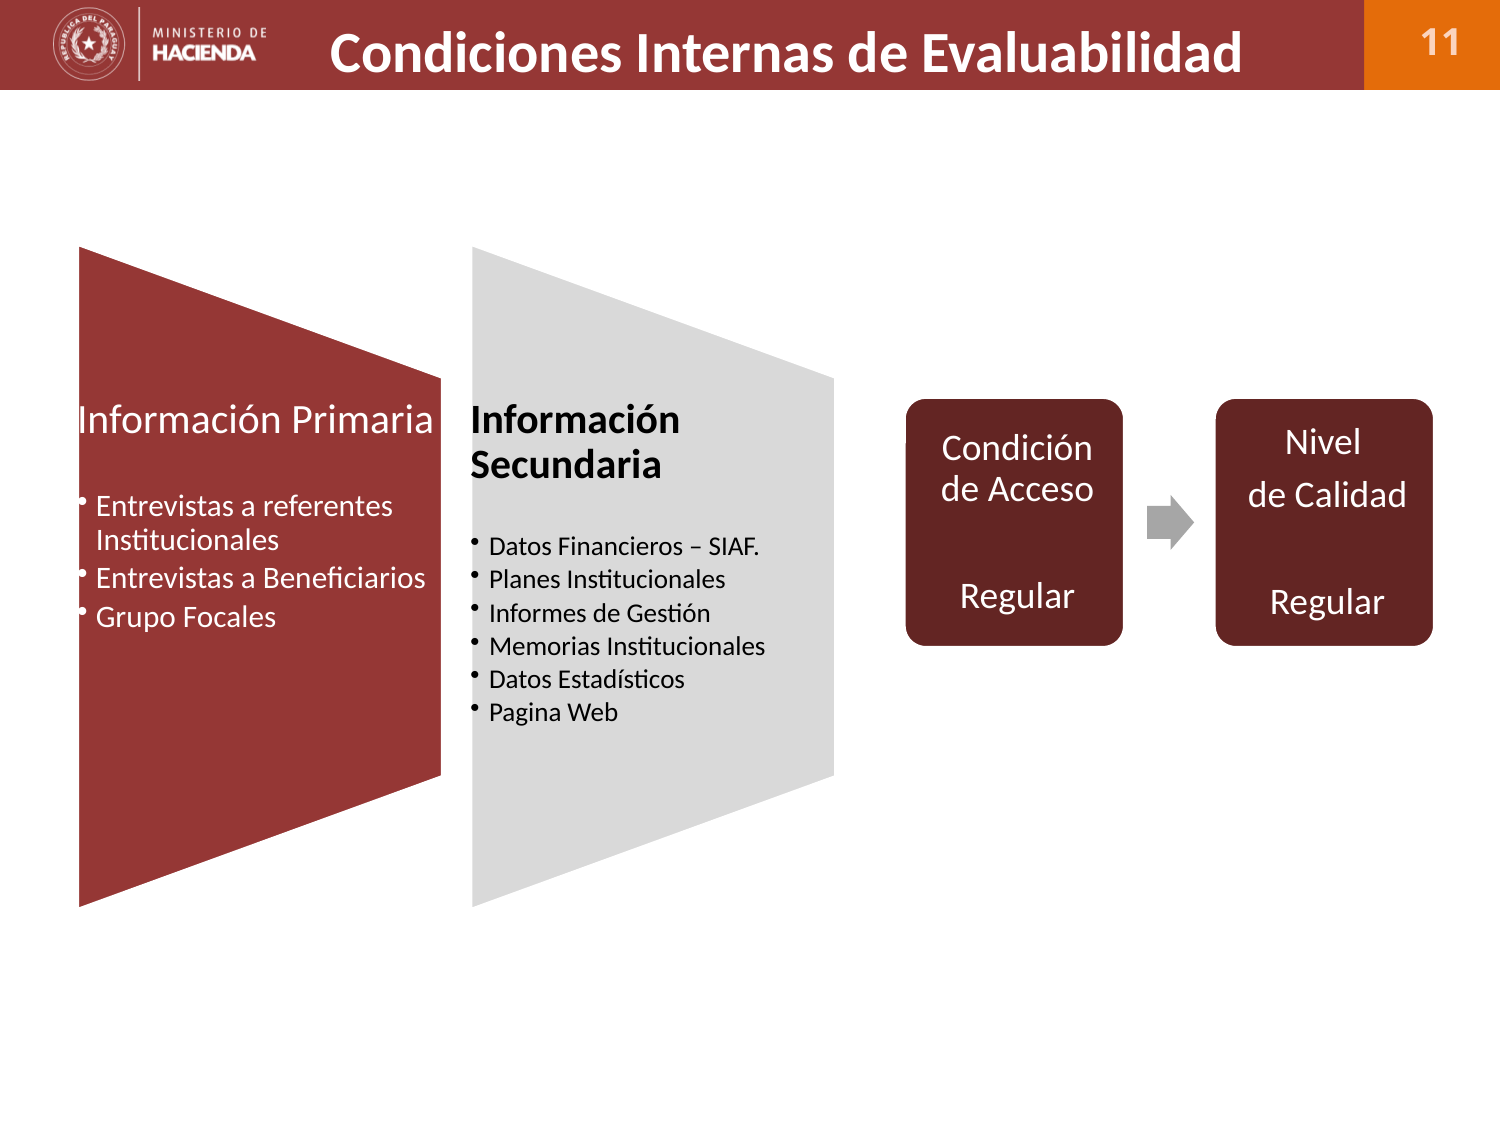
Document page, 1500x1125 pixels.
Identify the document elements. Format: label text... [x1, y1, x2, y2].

picture [53, 7, 112, 81]
slide_number 11 [1365, 13, 1478, 74]
title Condiciones Internas de Evaluabilidad [112, 2, 1463, 97]
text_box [76, 243, 837, 911]
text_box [903, 314, 1436, 731]
